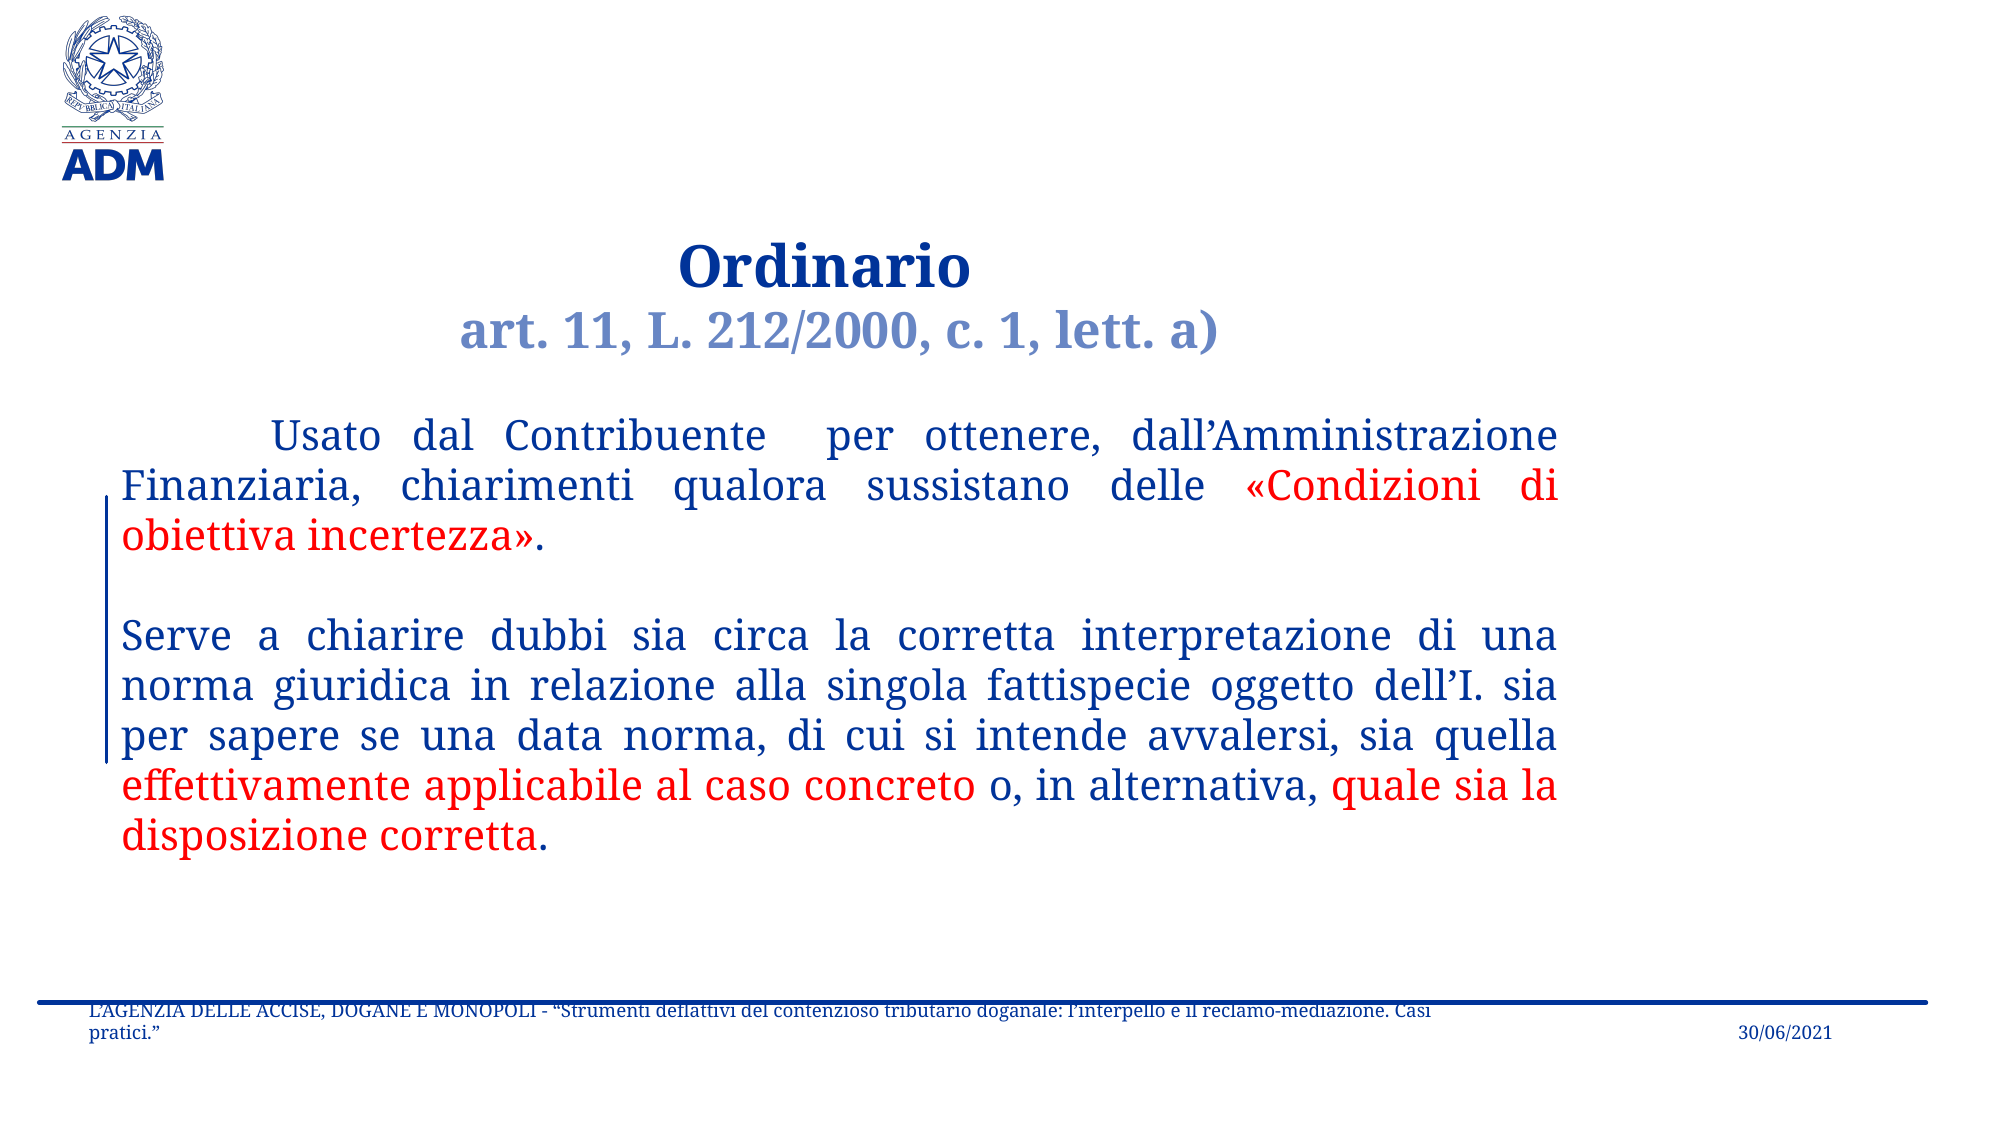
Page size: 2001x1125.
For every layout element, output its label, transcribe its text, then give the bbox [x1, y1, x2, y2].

footer L’AGENZIA DELLE ACCISE, DOGANE E MONOPOLI - “Strumenti deflattivi del contenzioso tributario doganale: l’interpello e il reclamo-mediazione. Casi pratici.” [74, 991, 1493, 1051]
text_box Ordinario art. 11, L. 212/2000, c. 1, lett. a) Usato dal Contribuente per ottenere, dall’Amministrazione Finanziaria, chiarimenti qualora sussistano delle «Condizioni di obiettiva incertezza». Serve a chiarire dubbi sia circa la corretta interpretazione di una norma giuridica in relazione alla singola fattispecie oggetto dell’I. sia per sapere se una data norma, di cui si intende avvalersi, sia quella effettivamente applicabile al caso concreto o, in alternativa, quale sia la disposizione corretta. [106, 221, 1574, 867]
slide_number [1627, 991, 1849, 1051]
picture [44, 0, 183, 201]
